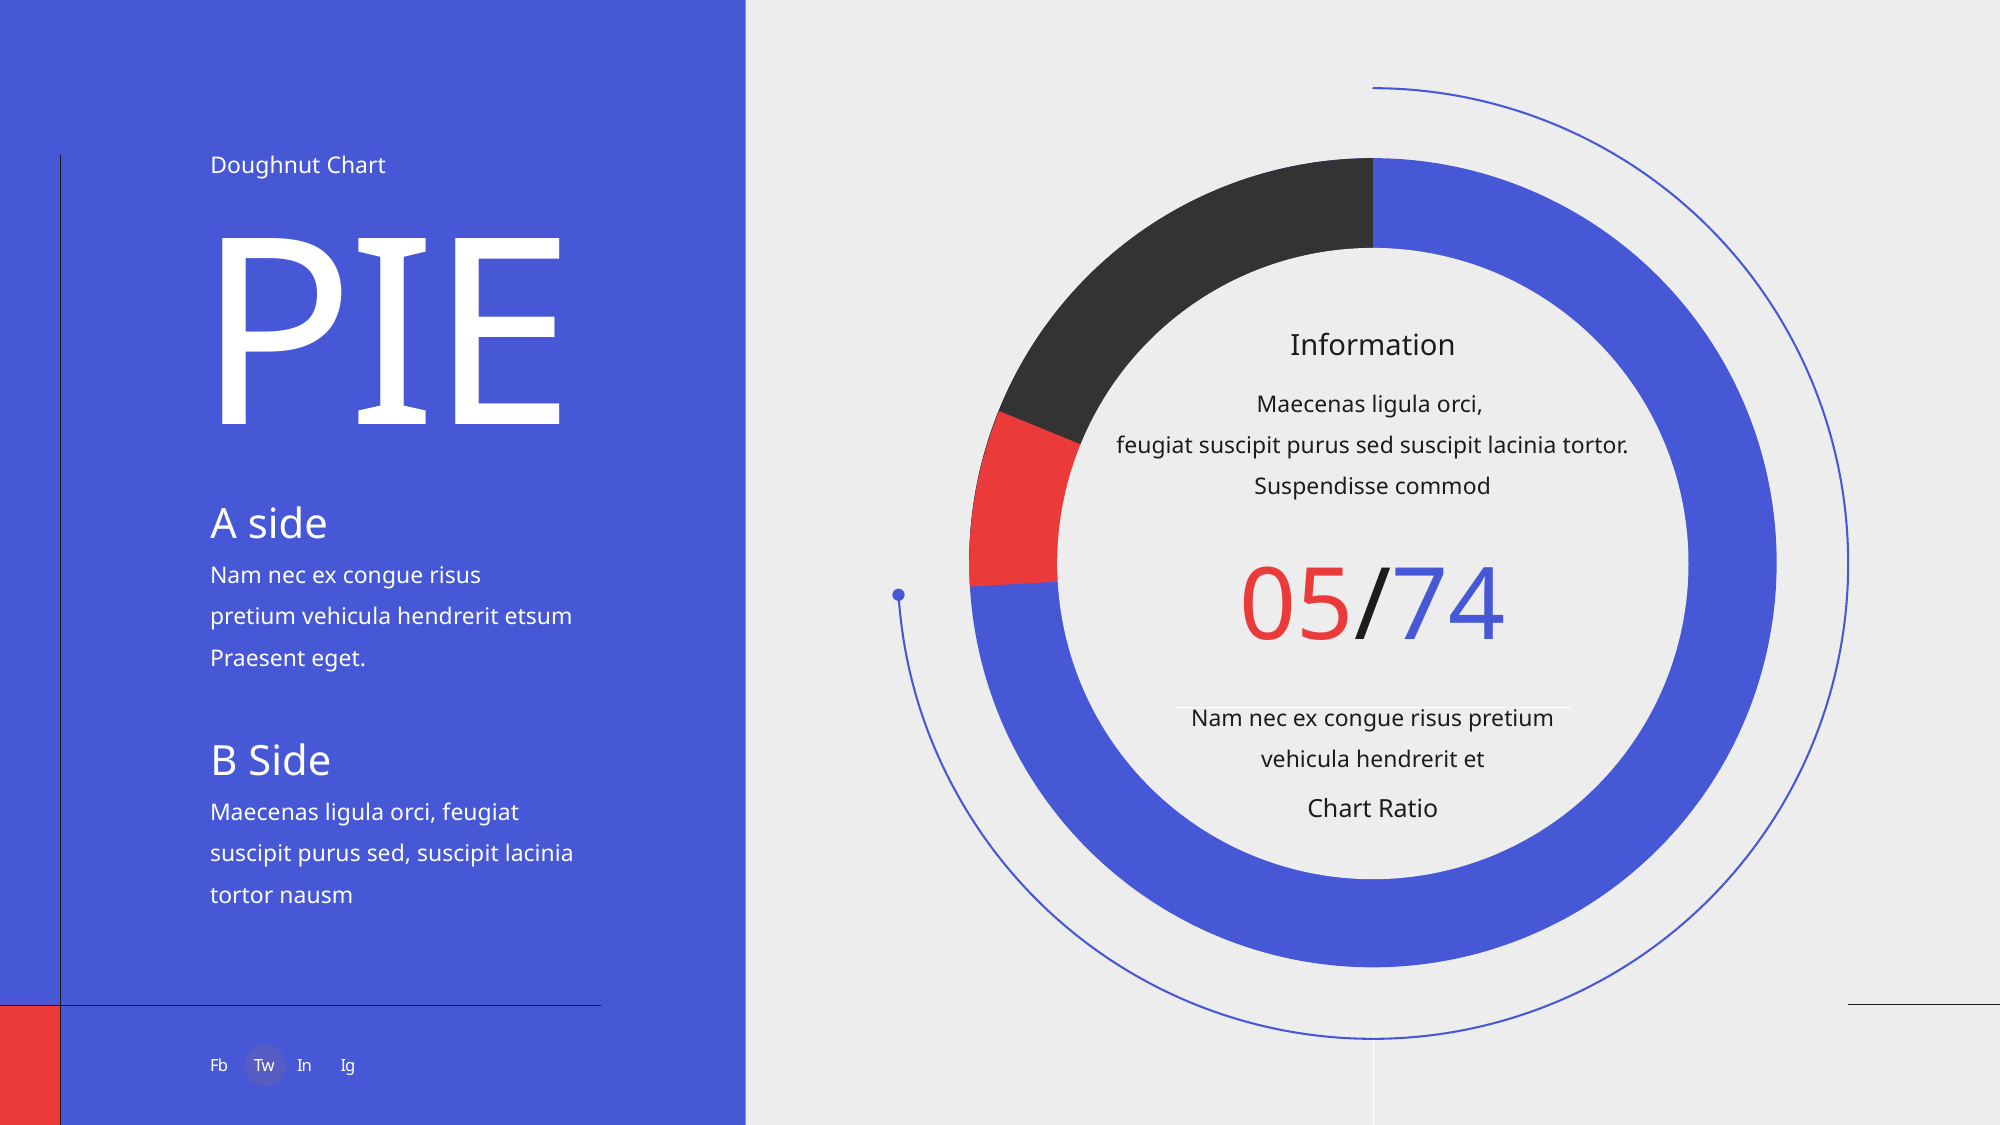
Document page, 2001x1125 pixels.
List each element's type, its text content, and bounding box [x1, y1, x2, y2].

text_box [1056, 394, 1372, 584]
text_box Information [1204, 326, 1373, 362]
text_box Nam nec ex congue risus pretium vehicula hendrerit etsum Praesent eget. [209, 547, 602, 671]
text_box In [297, 1047, 322, 1083]
text_box Fb [210, 1047, 235, 1083]
text_box Tw [253, 1047, 279, 1083]
text_box [1118, 246, 1373, 375]
text_box B Side [210, 733, 601, 784]
text_box [279, 1048, 287, 1083]
text_box [996, 157, 1373, 442]
text_box [892, 87, 1850, 1040]
text_box Maecenas ligula orci, feugiat suscipit purus sed suscipit lacinia tortor. Suspendisse commod [1105, 375, 1373, 499]
text_box Ig [340, 1047, 365, 1083]
text_box Doughnut Chart [210, 150, 597, 178]
text_box [968, 409, 1080, 588]
text_box Maecenas ligula orci, feugiat suscipit purus sed, suscipit lacinia tortor nausm [209, 784, 602, 908]
text_box 05/74 [1127, 540, 1372, 579]
text_box A side [210, 496, 601, 547]
text_box [243, 1043, 278, 1088]
text_box PIE [197, 164, 601, 477]
